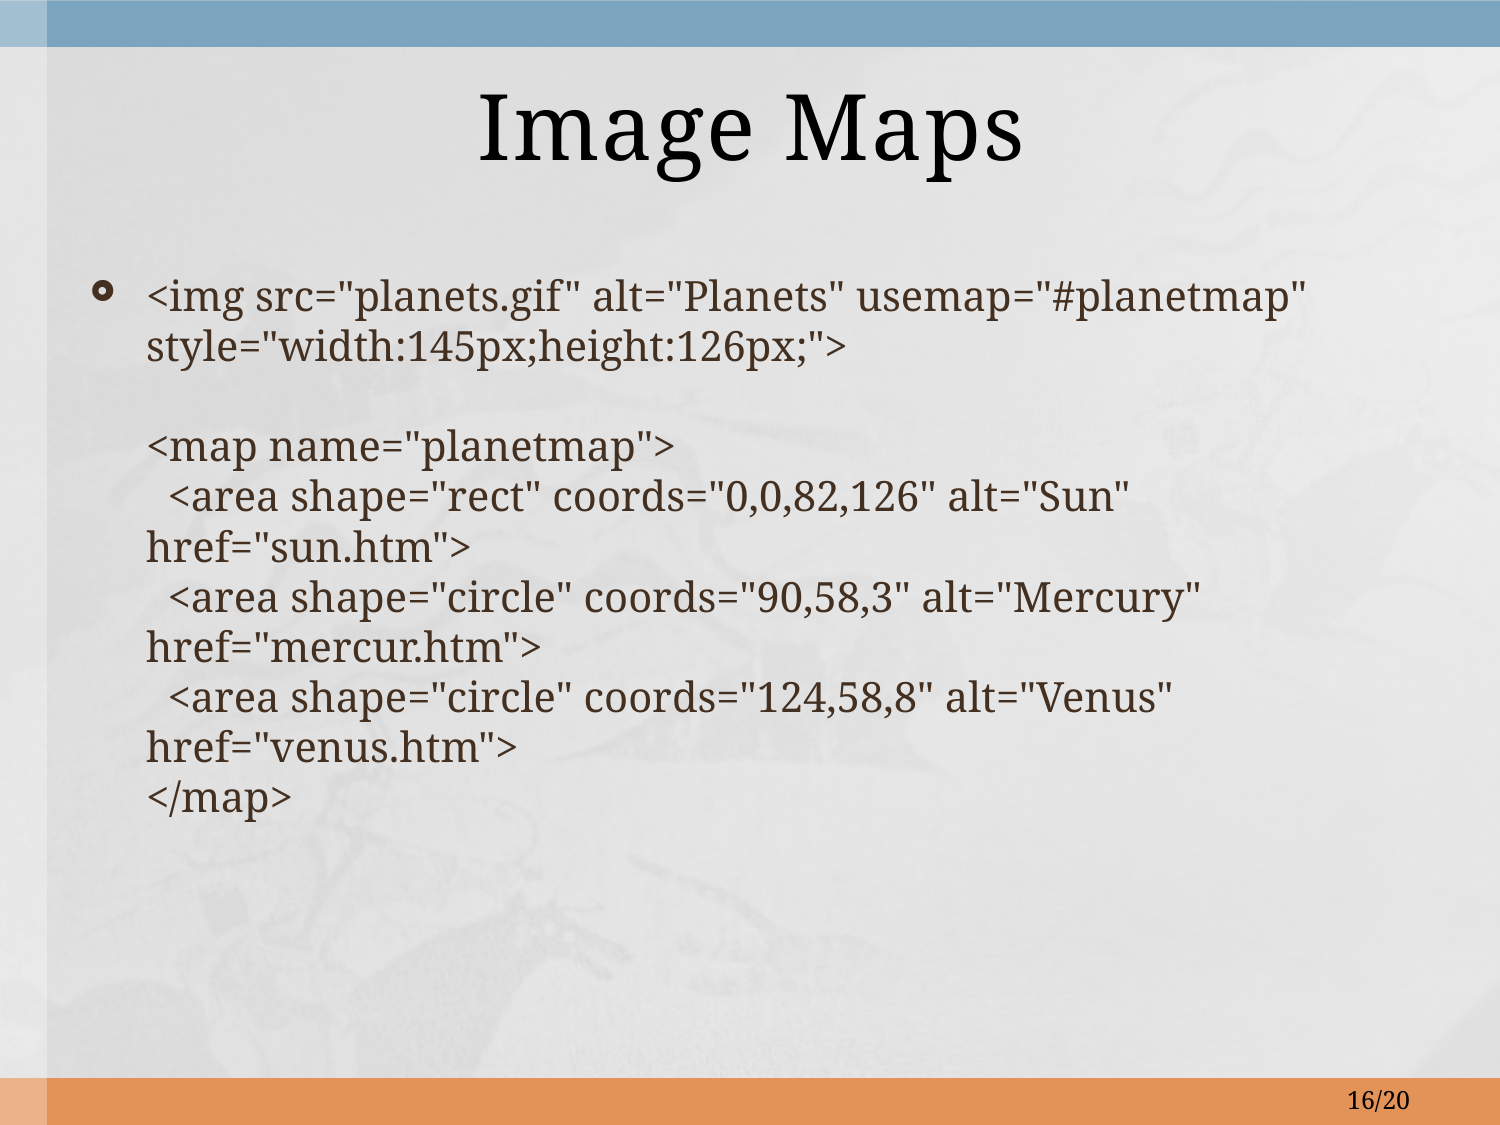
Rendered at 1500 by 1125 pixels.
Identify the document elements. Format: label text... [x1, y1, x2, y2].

title Image Maps [49, 46, 1454, 202]
list <img src="planets.gif" alt="Planets" usemap="#planetmap" style="width:145px;height:126px;"> <map name="planetmap"> <area shape="rect" coords="0,0,82,126" alt="Sun" href="sun.htm"> <area shape="circle" coords="90,58,3" alt="Mercury" href="mercur.htm"> <area shape="circle" coords="124,58,8" alt="Venus" href="venus.htm"> </map> [75, 262, 1425, 1005]
slide_number 16/20 [1074, 1078, 1425, 1125]
